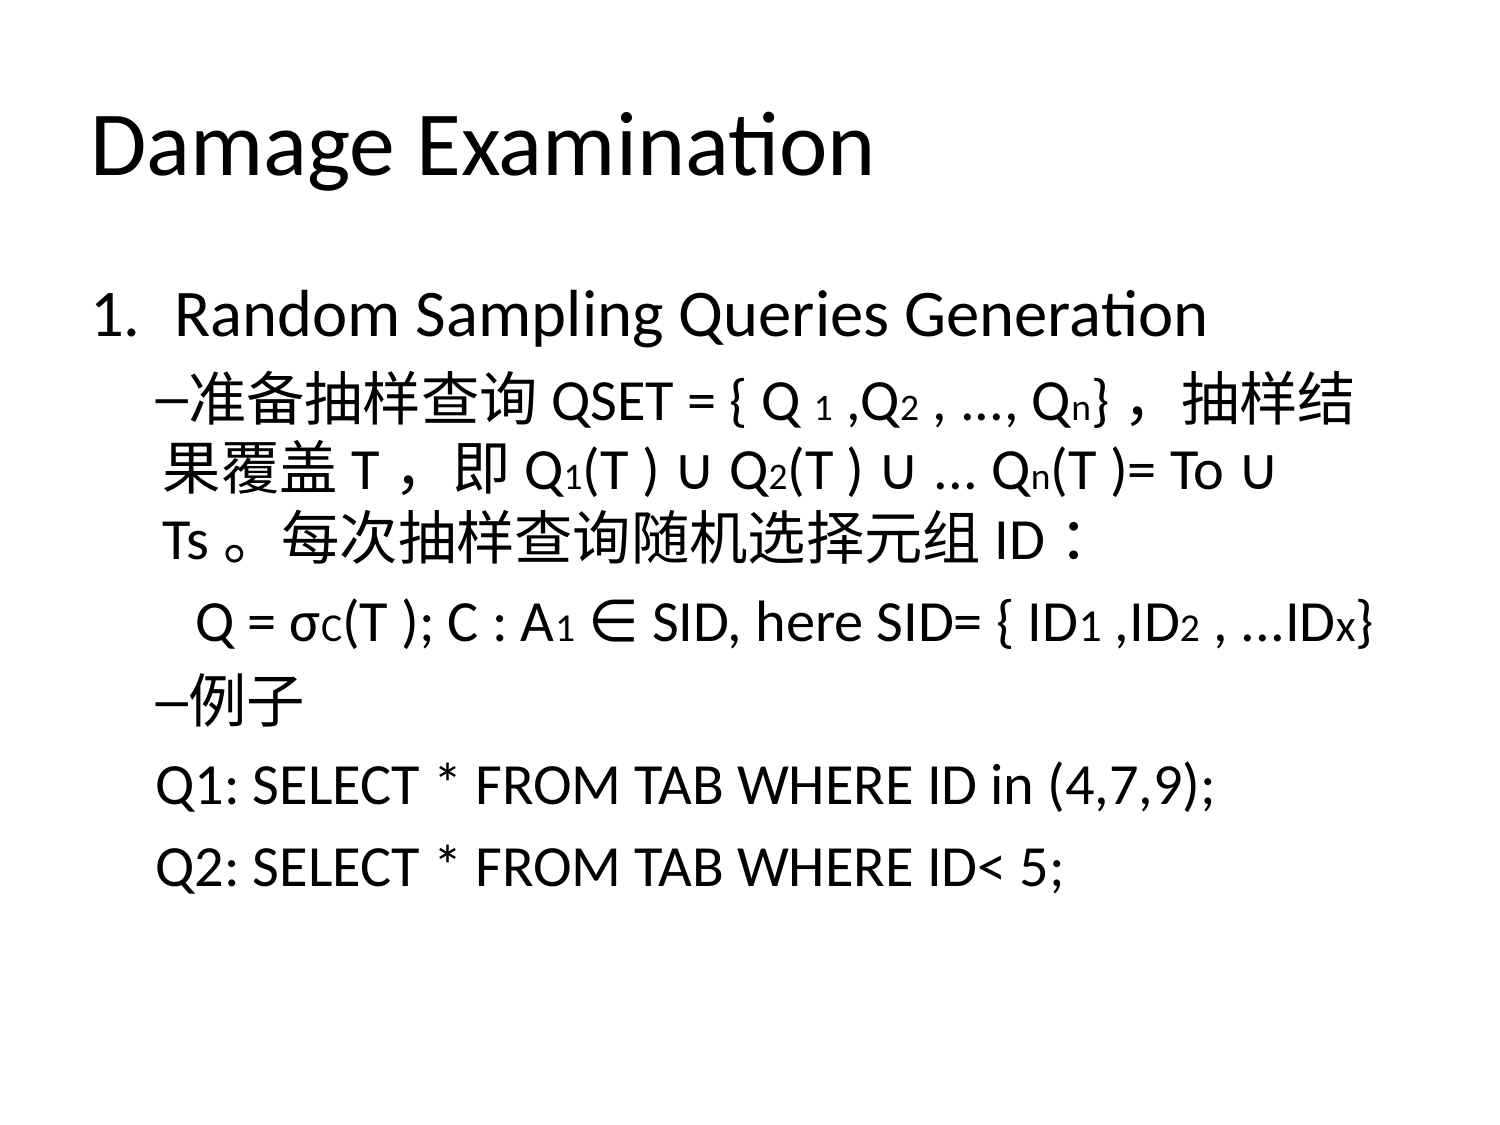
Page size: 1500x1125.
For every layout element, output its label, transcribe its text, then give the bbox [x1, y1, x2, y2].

list Random Sampling Queries Generation 准备抽样查询QSET = { Q 1 ,Q2 , ..., Qn}，抽样结果覆盖T，即Q1(T ) ∪ Q2(T ) ∪ ... Qn(T )= To ∪ Ts。每次抽样查询随机选择元组ID： Q = σC(T ); C : A1 ∈ SID, here SID= { ID1 ,ID2 , ...IDx} 例子 Q1: SELECT * FROM TAB WHERE ID in (4,7,9); Q2: SELECT * FROM TAB WHERE ID< 5; [75, 262, 1425, 1005]
title Damage Examination [75, 45, 1425, 233]
